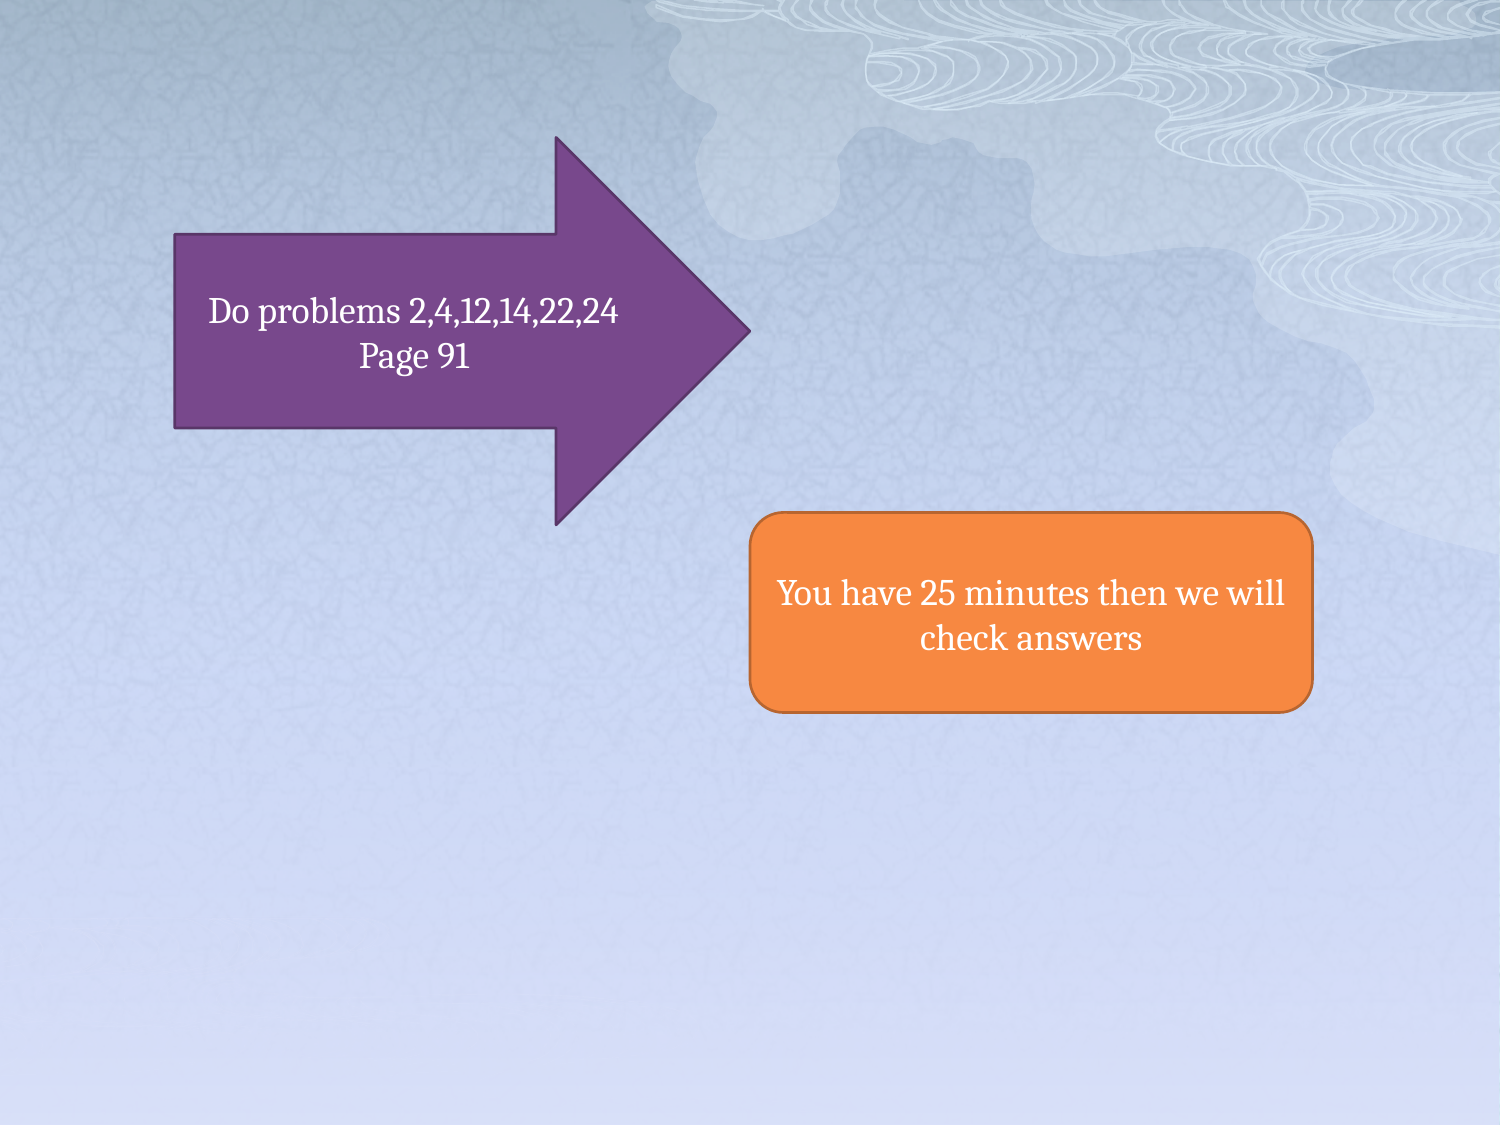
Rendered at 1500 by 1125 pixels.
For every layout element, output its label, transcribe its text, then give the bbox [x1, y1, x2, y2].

text_box Do problems 2,4,12,14,22,24 Page 91 [173, 136, 751, 527]
text_box You have 25 minutes then we will check answers [748, 511, 1314, 714]
